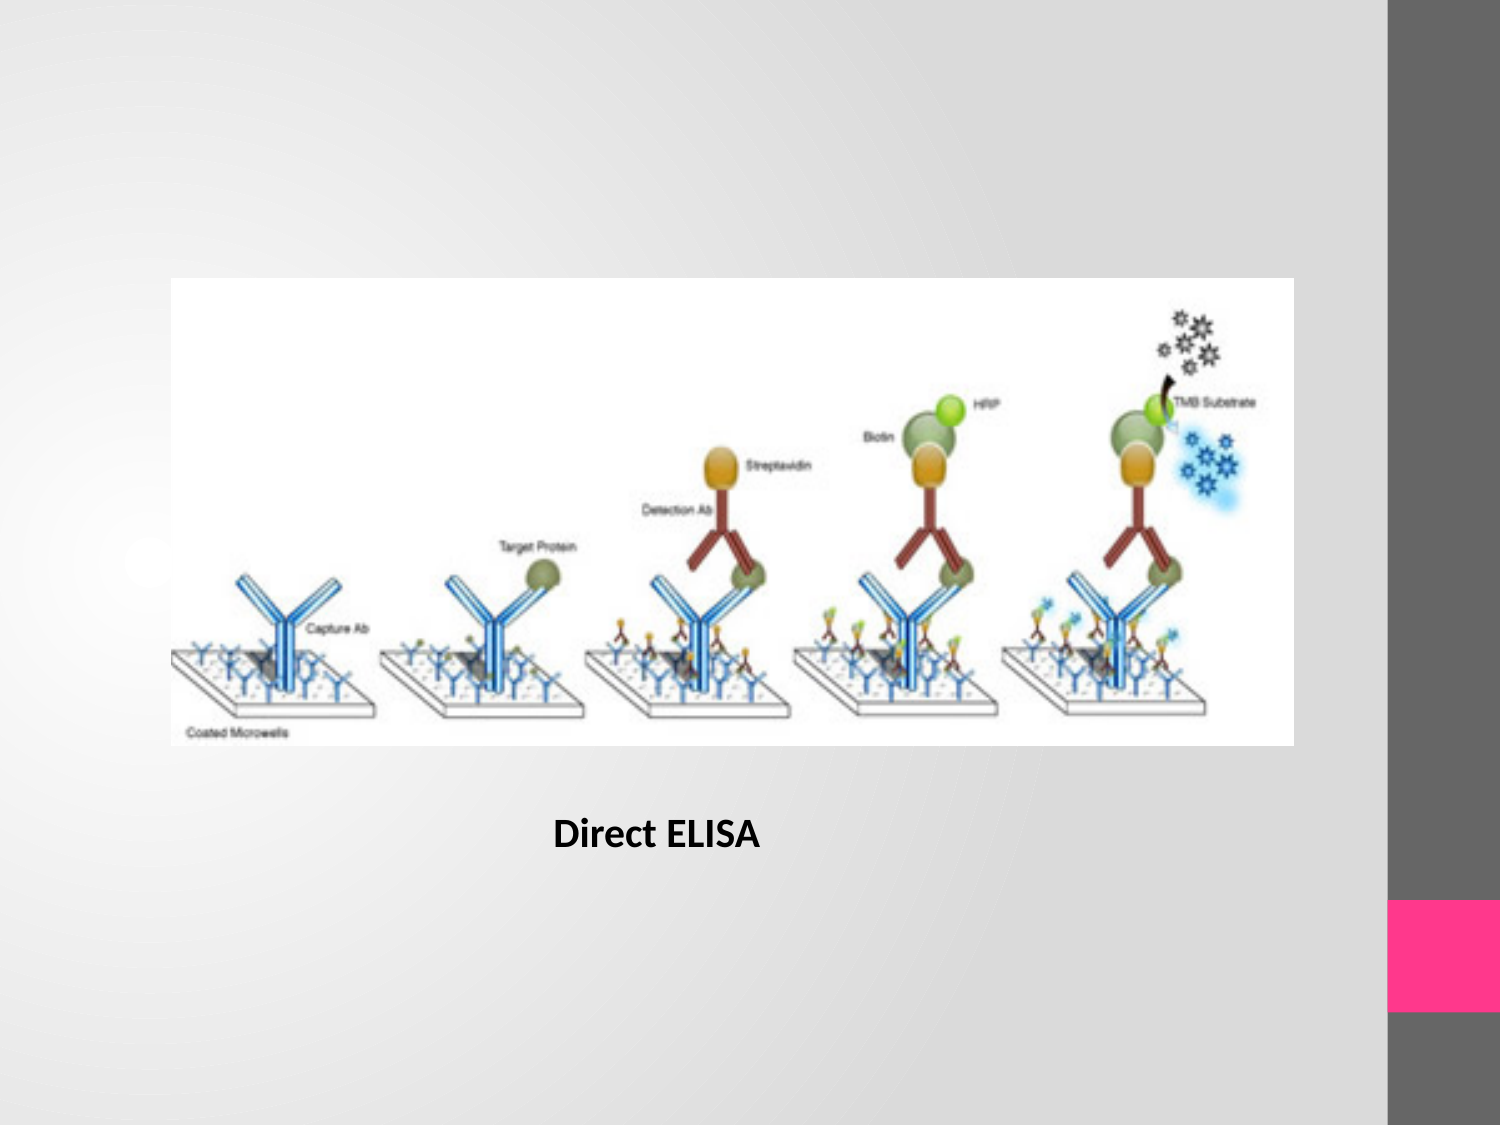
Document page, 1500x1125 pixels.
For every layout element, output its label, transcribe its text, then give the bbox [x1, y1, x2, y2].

text_box Direct ELISA [538, 798, 776, 864]
picture [170, 278, 1294, 747]
